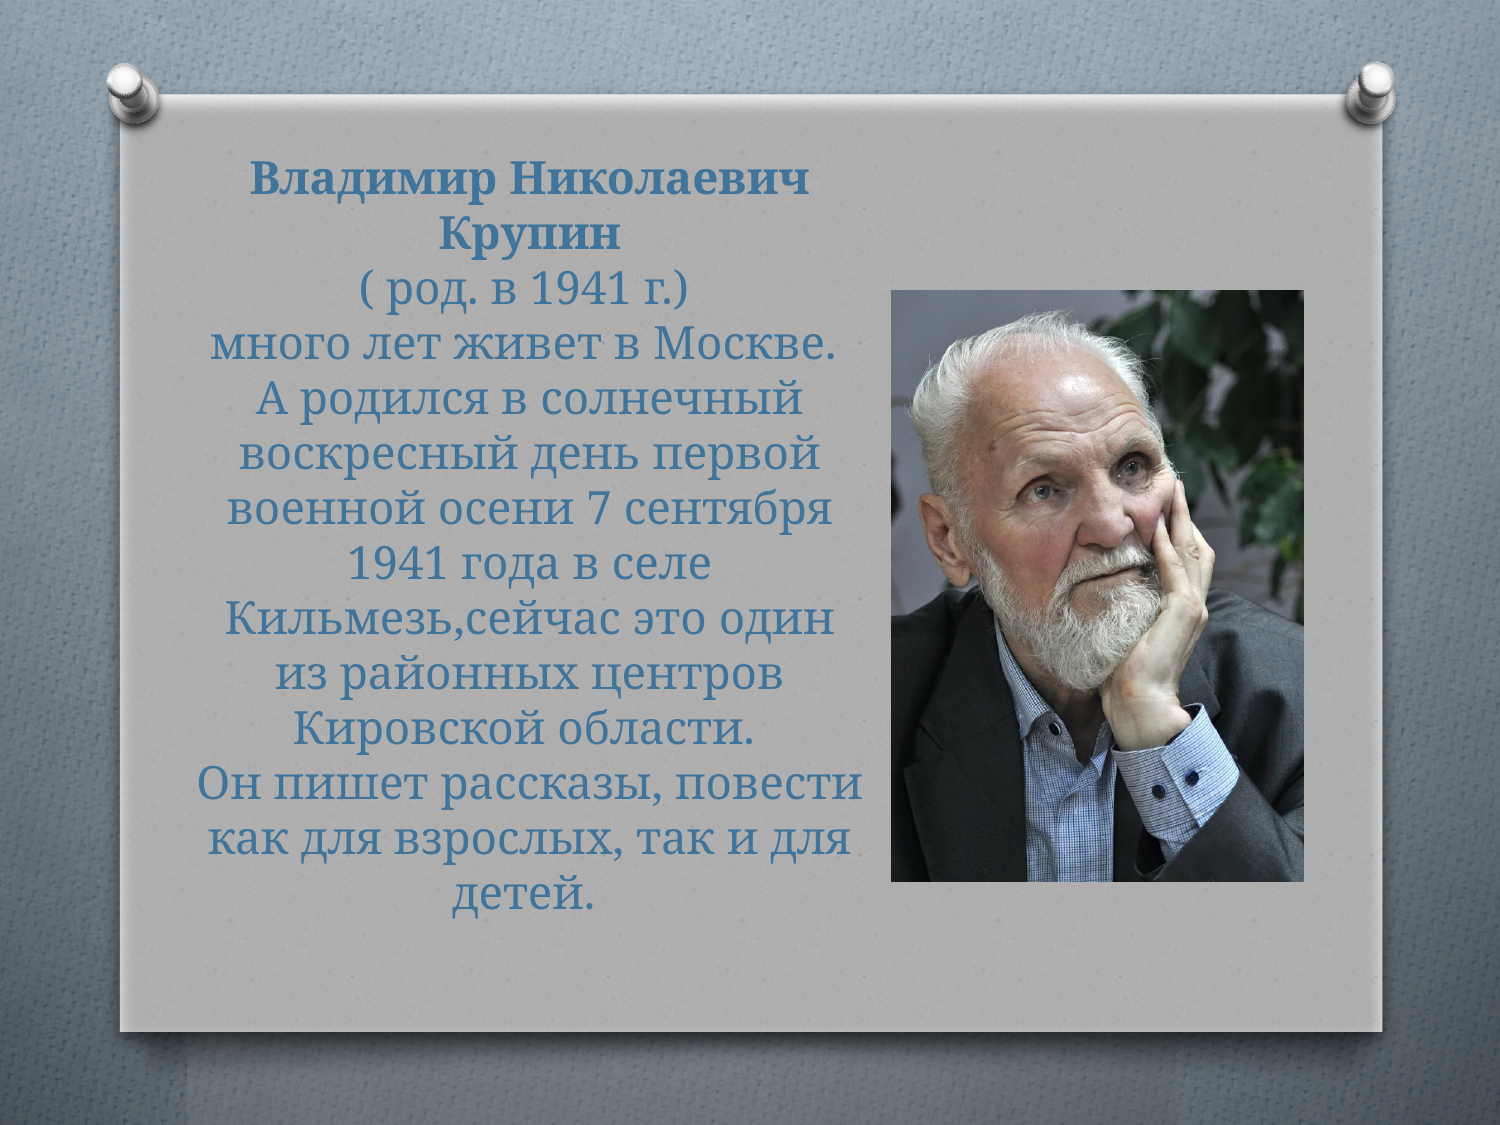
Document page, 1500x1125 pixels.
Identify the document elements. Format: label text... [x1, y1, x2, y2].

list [891, 290, 1304, 883]
picture [1317, 35, 1439, 156]
picture [75, 29, 198, 153]
title Владимир Николаевич Крупин ( род. в 1941 г.) много лет живет в Москве. А родился в солнечный воскресный день первой военной осени 7 сентября 1941 года в селе Кильмезь,сейчас это один из районных центров Кировской области. Он пишет рассказы, повести как для взрослых, так и для детей. [179, 134, 880, 988]
